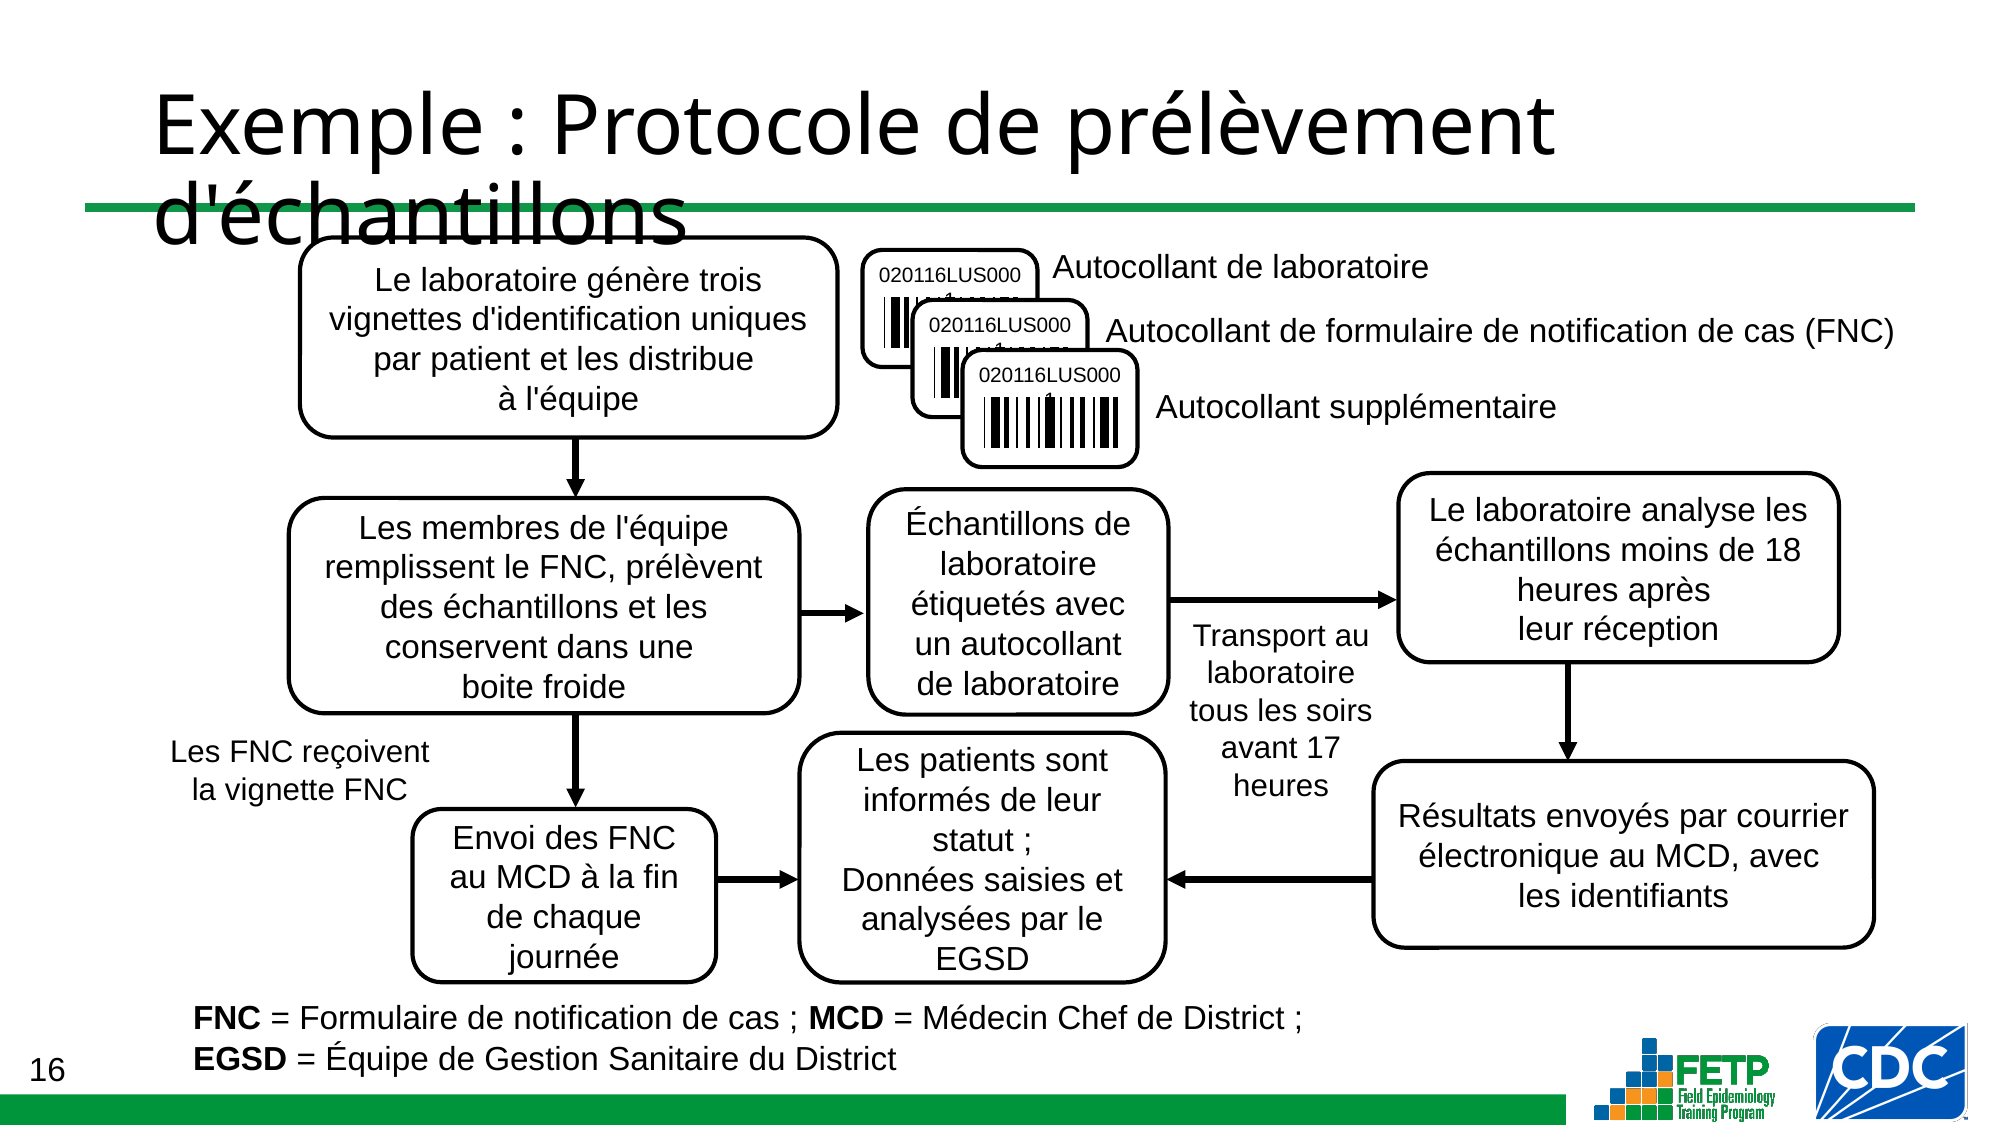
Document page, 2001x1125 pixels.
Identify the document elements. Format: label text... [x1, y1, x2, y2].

text_box Résultats envoyés par courrier électronique au MCD, avec les identifiants [1373, 760, 1875, 948]
text_box Les membres de l'équipe remplissent le FNC, prélèvent des échantillons et les conservent dans une boite froide [288, 497, 800, 714]
picture [1594, 1085, 1775, 1122]
text_box Autocollant de formulaire de notification de cas (FNC) [1090, 301, 1920, 357]
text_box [962, 349, 1138, 468]
text_box FNC = Formulaire de notification de cas ; MCD = Médecin Chef de District ; EGSD = Équipe de Gestion Sanitaire du District [178, 989, 1879, 1085]
text_box Les FNC reçoivent la vignette FNC [152, 723, 448, 814]
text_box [912, 299, 1088, 418]
text_box Les patients sont informés de leur statut ; Données saisies et analysées par le EGSD [799, 732, 1166, 983]
title Exemple : Protocole de prélèvement d'échantillons [137, 75, 1977, 207]
text_box Transport au laboratoire tous les soirs avant 17 heures [1172, 609, 1390, 810]
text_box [862, 249, 1038, 368]
picture [1813, 1023, 1968, 1122]
text_box Autocollant de laboratoire [1037, 237, 1539, 293]
text_box Le laboratoire analyse les échantillons moins de 18 heures après leur réception [1398, 473, 1839, 663]
text_box Autocollant supplémentaire [1141, 378, 1642, 433]
text_box Échantillons de laboratoire étiquetés avec un autocollant de laboratoire [868, 489, 1169, 715]
text_box Le laboratoire génère trois vignettes d'identification uniques par patient et les distribue à l'équipe [299, 237, 838, 438]
text_box Envoi des FNC au MCD à la fin de chaque journée [412, 808, 717, 983]
